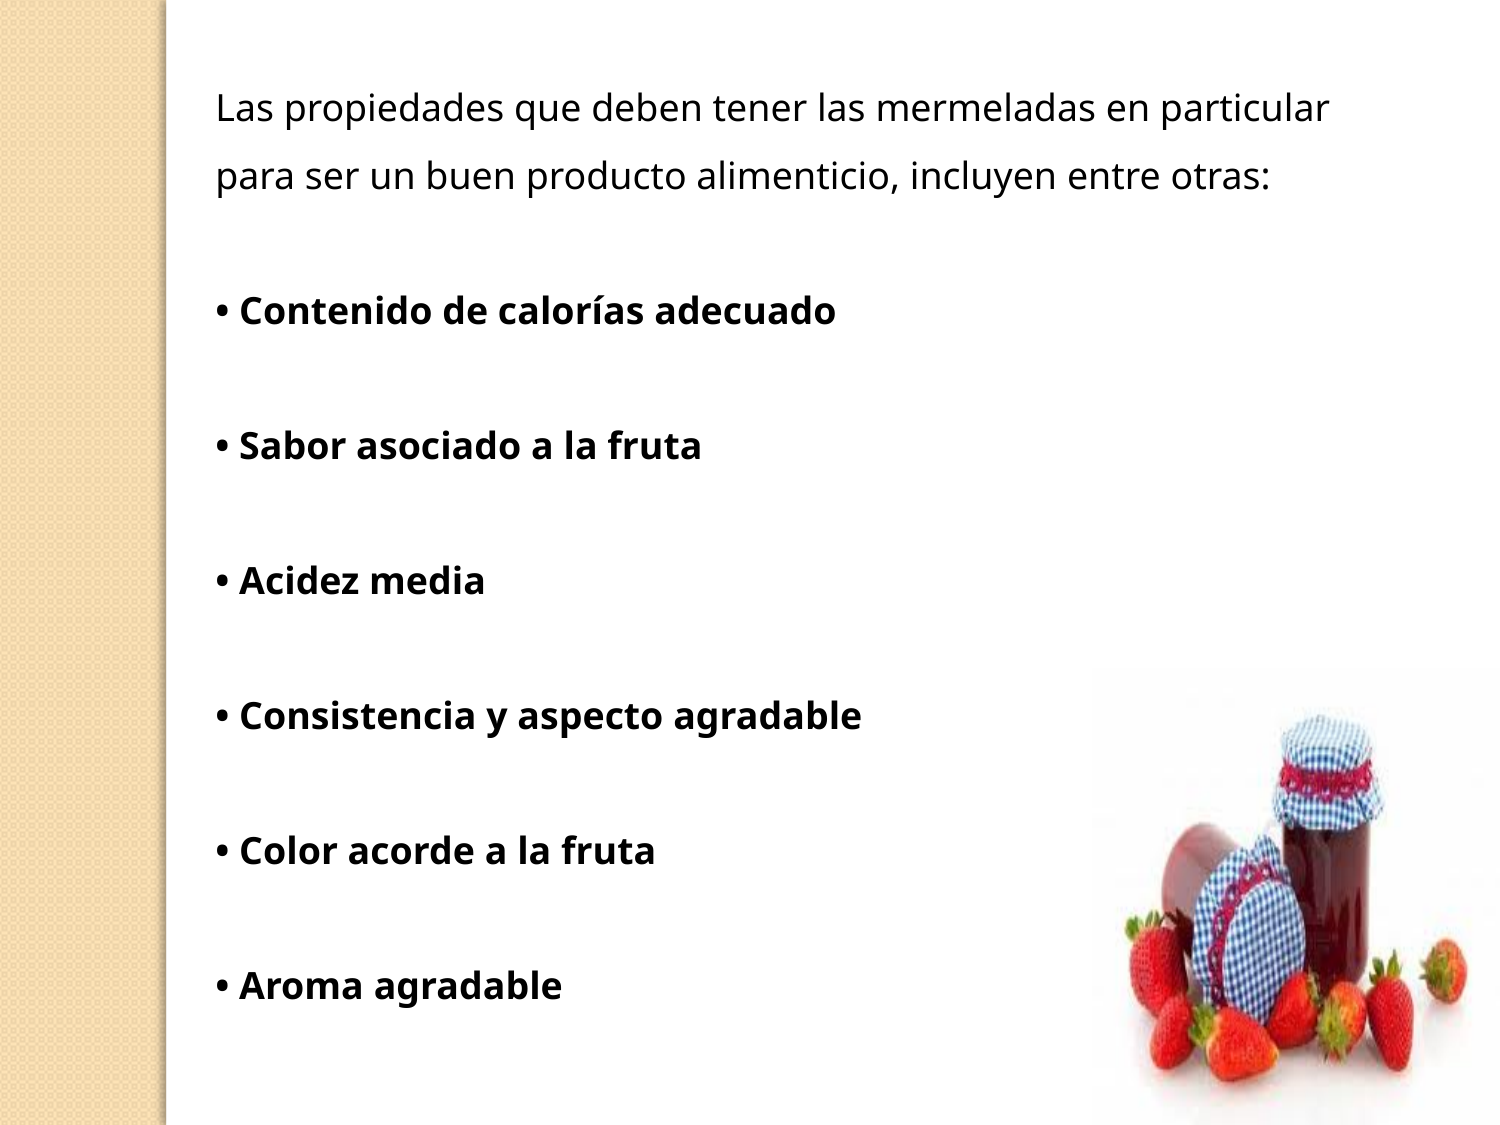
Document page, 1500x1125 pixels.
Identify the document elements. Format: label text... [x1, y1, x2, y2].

text_box Las propiedades que deben tener las mermeladas en particular para ser un buen producto alimenticio, incluyen entre otras: • Contenido de calorías adecuado • Sabor asociado a la fruta • Acidez media • Consistencia y aspecto agradable • Color acorde a la fruta • Aroma agradable [171, 54, 1388, 1060]
picture [1092, 668, 1500, 1125]
